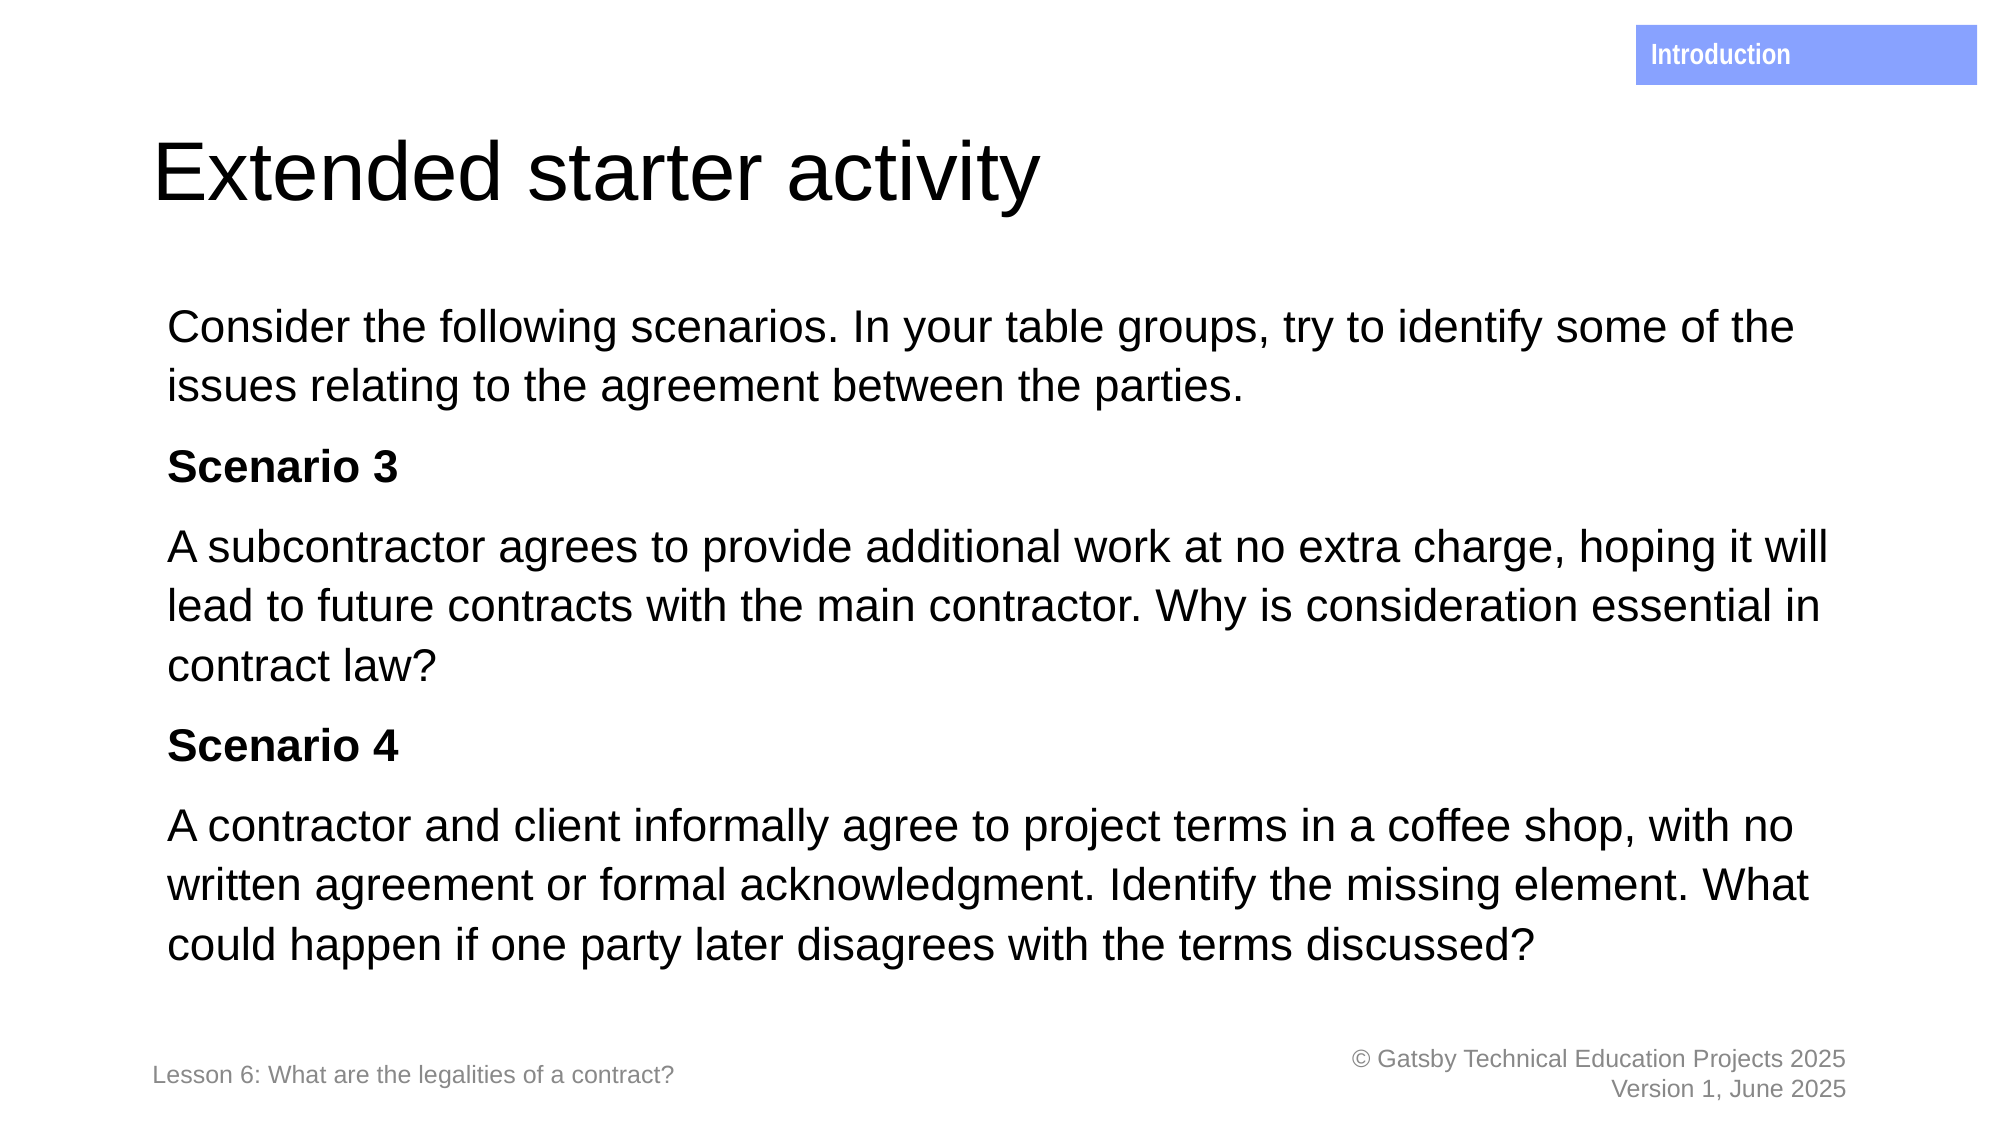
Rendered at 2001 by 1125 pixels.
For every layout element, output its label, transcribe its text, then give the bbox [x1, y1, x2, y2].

list Lesson 6: What are the legalities of a contract? [137, 1042, 829, 1103]
list Introduction [1636, 24, 1978, 85]
title Extended starter activity [137, 65, 1863, 262]
list Consider the following scenarios. In your table groups, try to identify some of the issues relating to the agreement between the parties. Scenario 3 A subcontractor agrees to provide additional work at no extra charge, hoping it will lead to future contracts with the main contractor. Why is consideration essential in contract law? Scenario 4 A contractor and client informally agree to project terms in a coffee shop, with no written agreement or formal acknowledgment. Identify the missing element. What could happen if one party later disagrees with the terms discussed? [137, 262, 1890, 1125]
